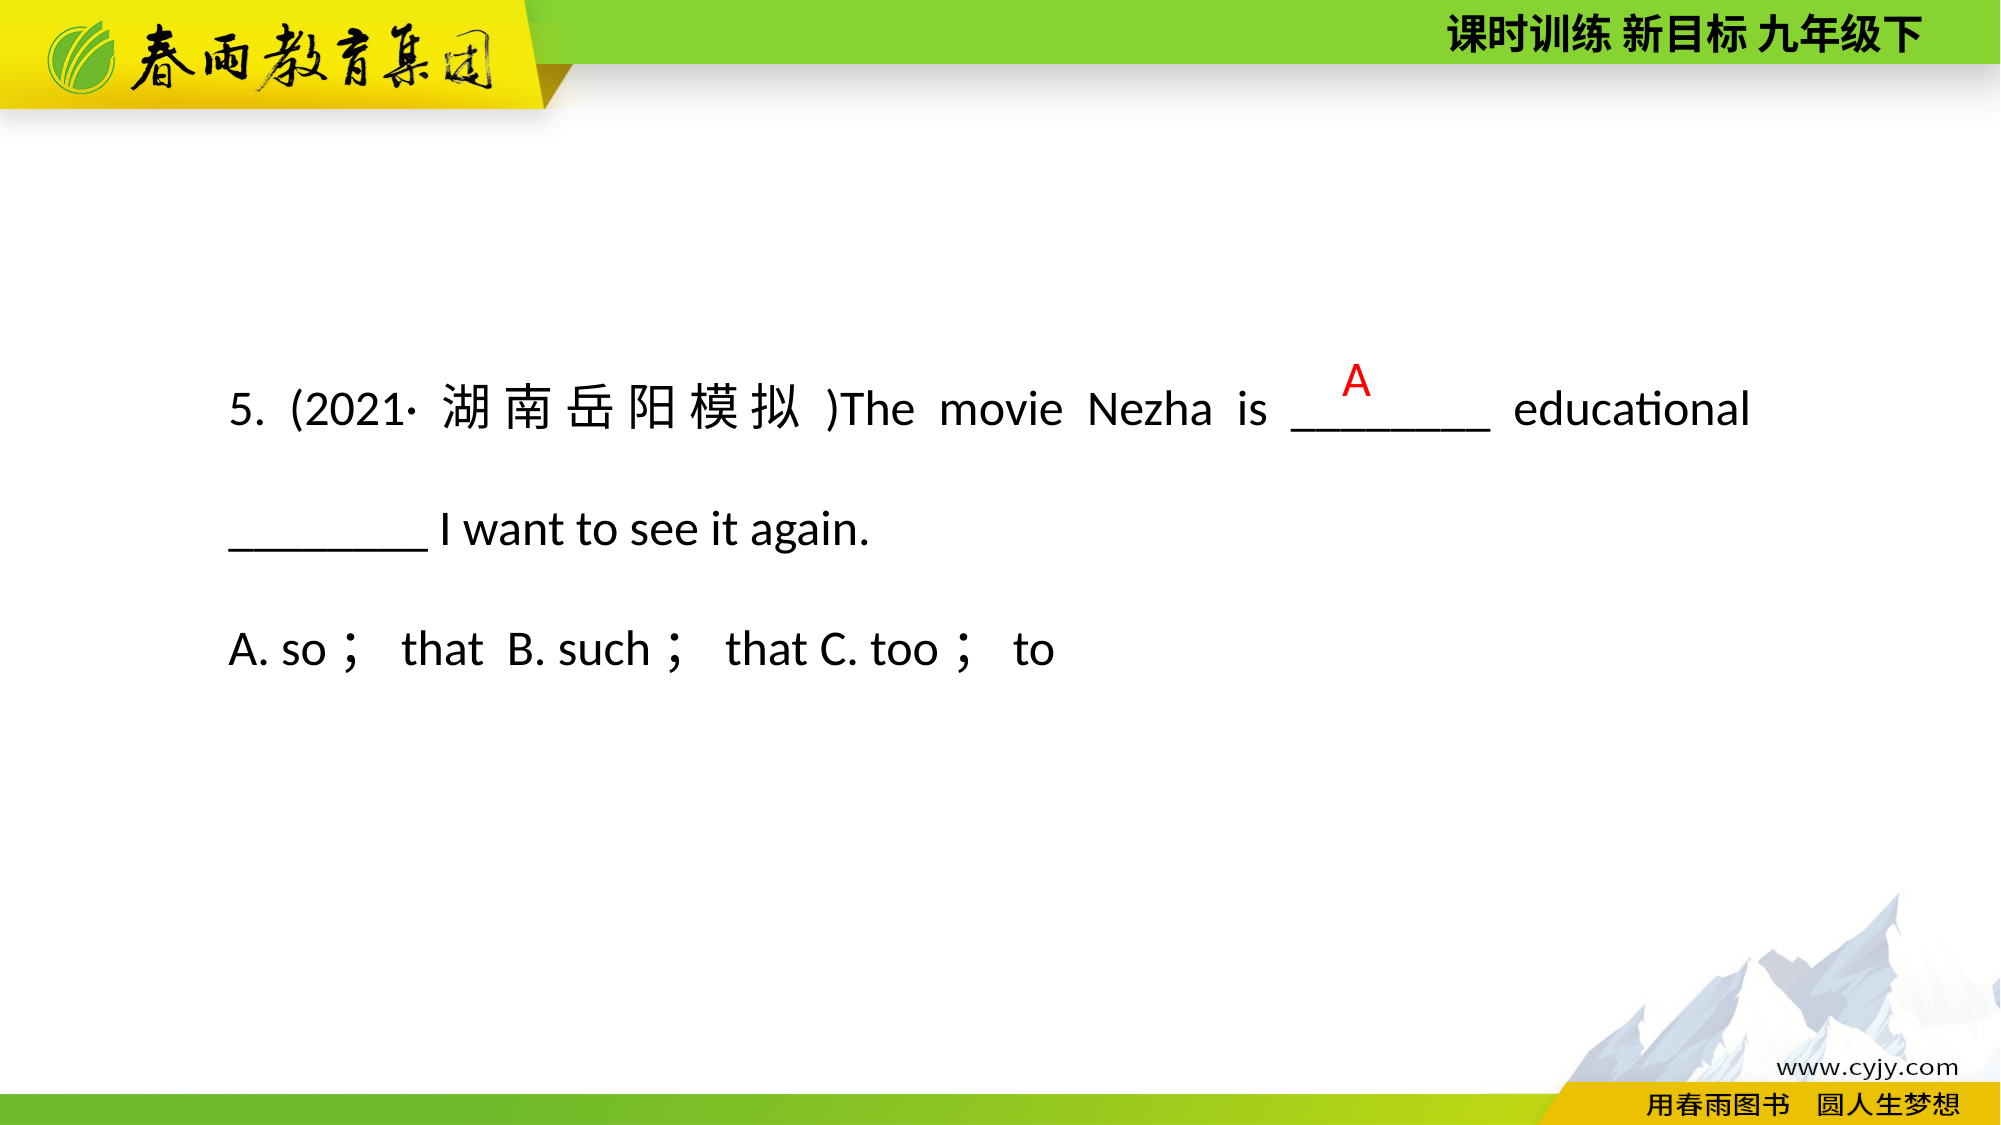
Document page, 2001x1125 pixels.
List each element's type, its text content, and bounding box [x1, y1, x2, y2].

text_box 5. (2021·湖南岳阳模拟)The movie Nezha is ________ educational ________ I want to see it again. A. so；that B. such；that C. too；to [213, 308, 1767, 684]
text_box A [1316, 339, 1387, 414]
picture [0, 0, 2001, 1125]
